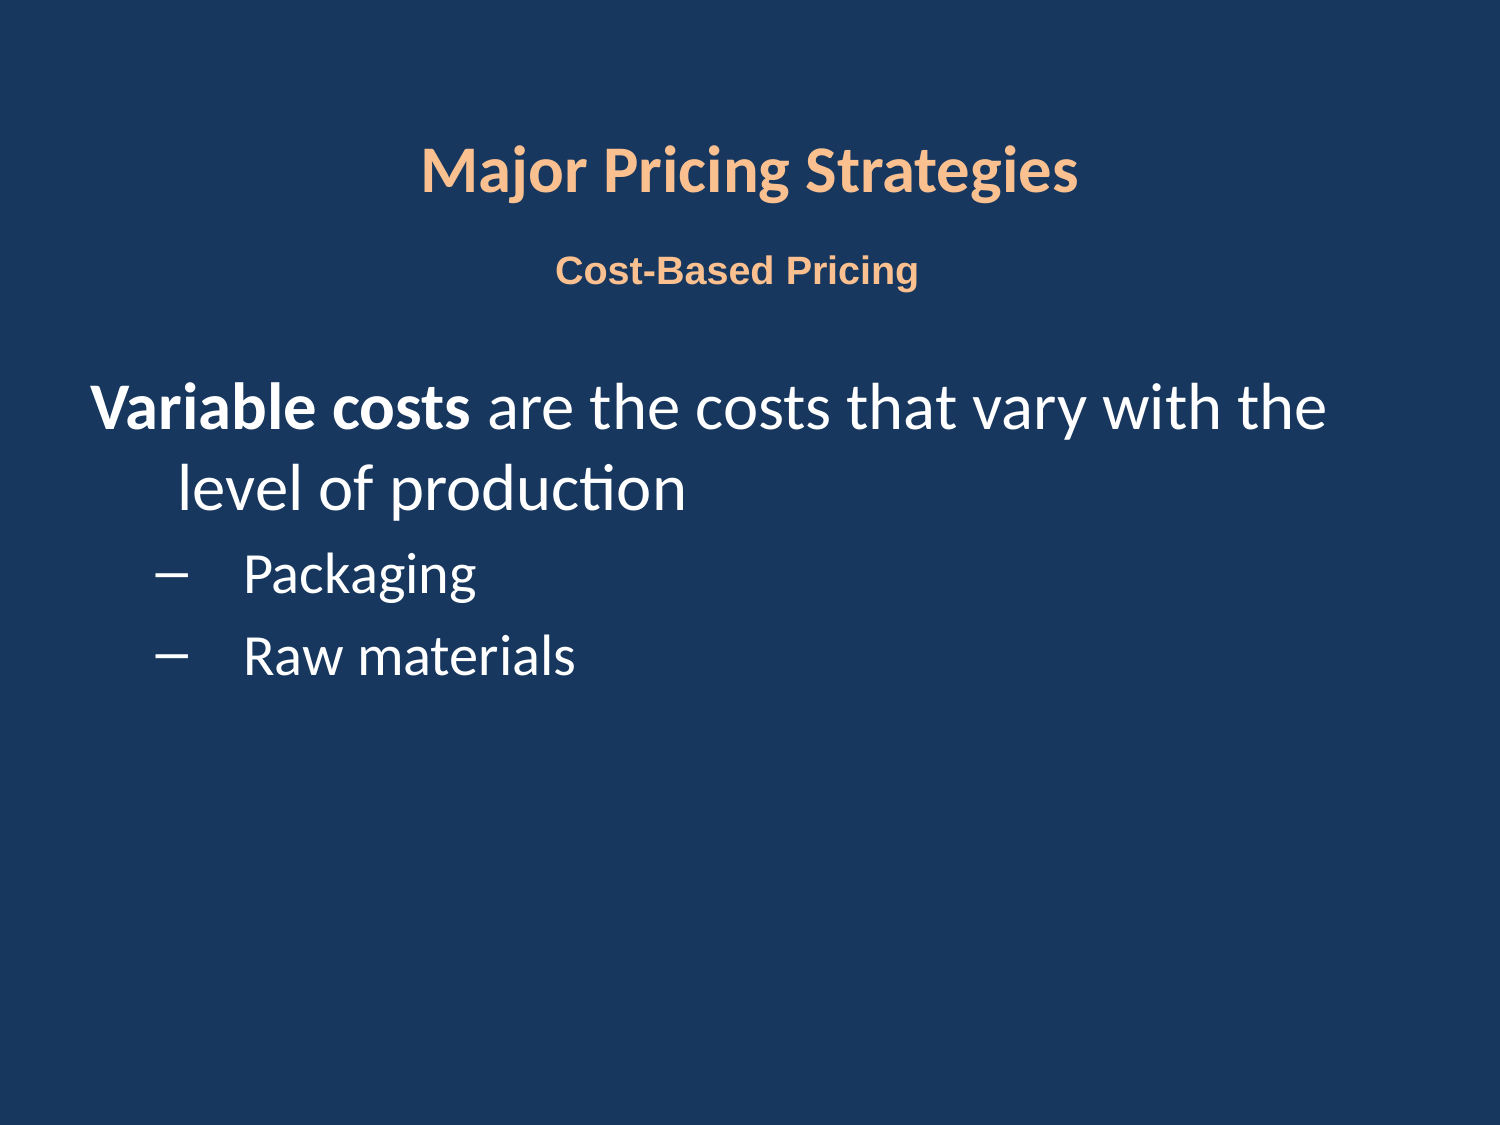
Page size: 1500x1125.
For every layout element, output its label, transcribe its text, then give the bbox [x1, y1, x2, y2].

title Major Pricing Strategies [112, 37, 1388, 225]
list Variable costs are the costs that vary with the level of production Packaging Raw materials [75, 262, 1425, 1005]
list Cost-Based Pricing [150, 237, 1325, 300]
